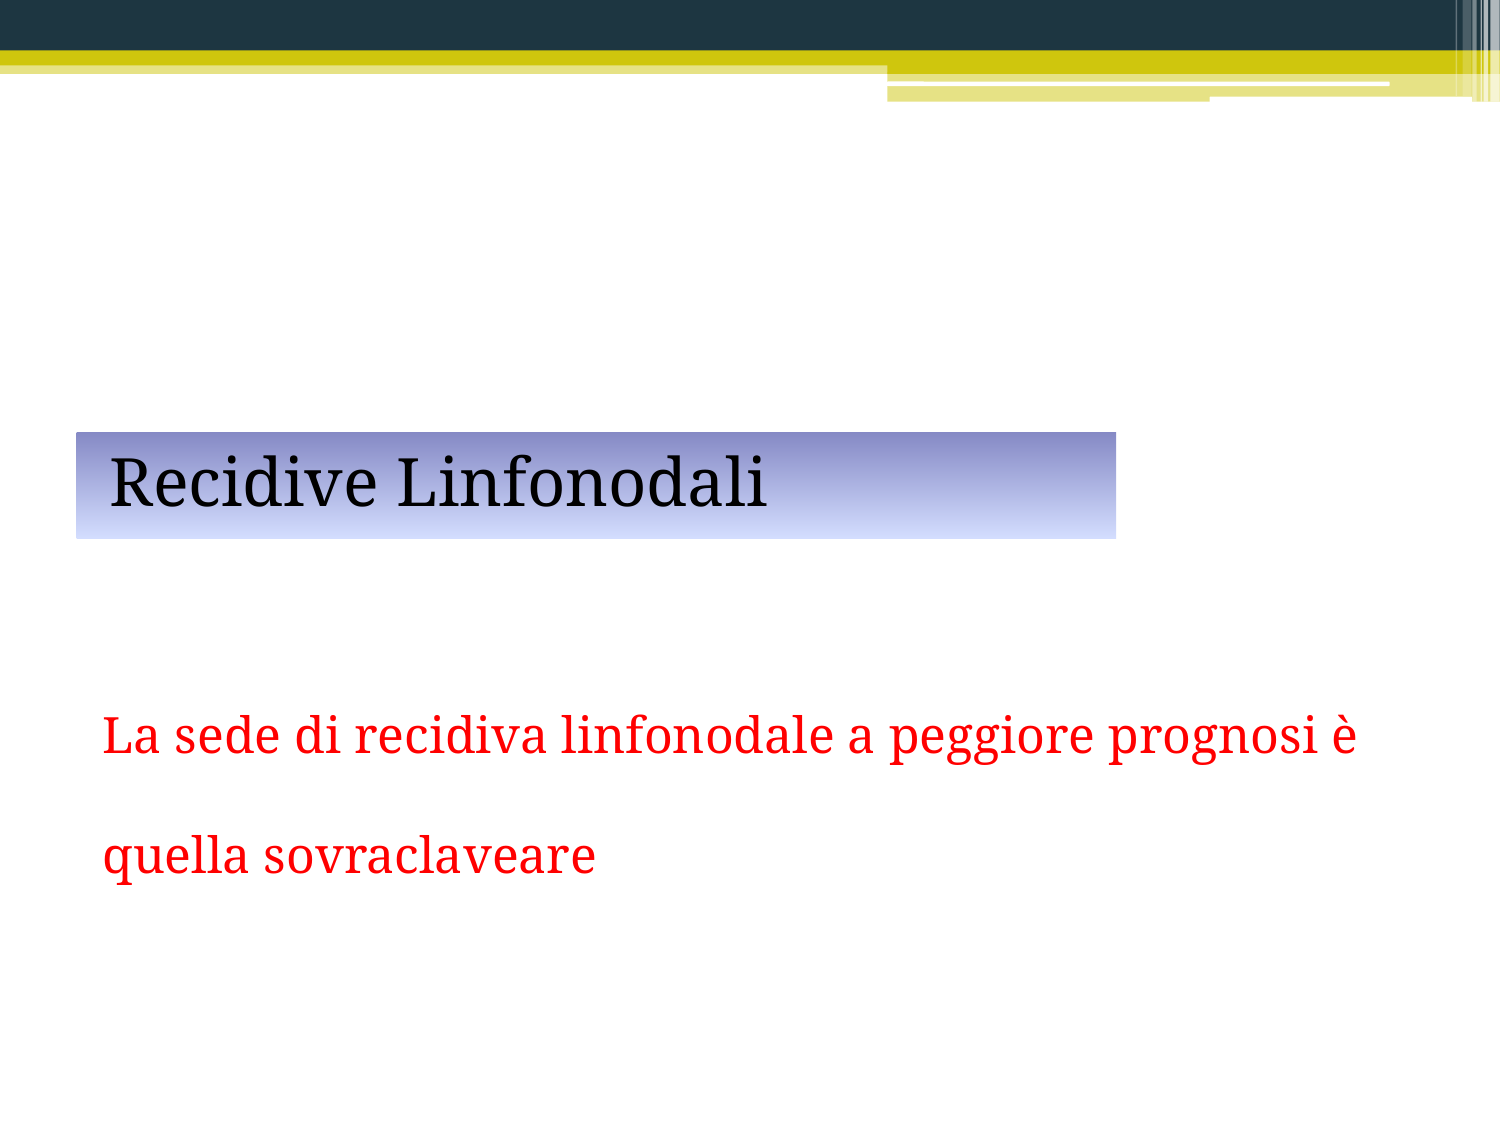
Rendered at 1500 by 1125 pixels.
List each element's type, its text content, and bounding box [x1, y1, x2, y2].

text_box Recidive Linfonodali [76, 432, 1117, 539]
text_box La sede di recidiva linfonodale a peggiore prognosi è quella sovraclaveare [87, 696, 1387, 891]
